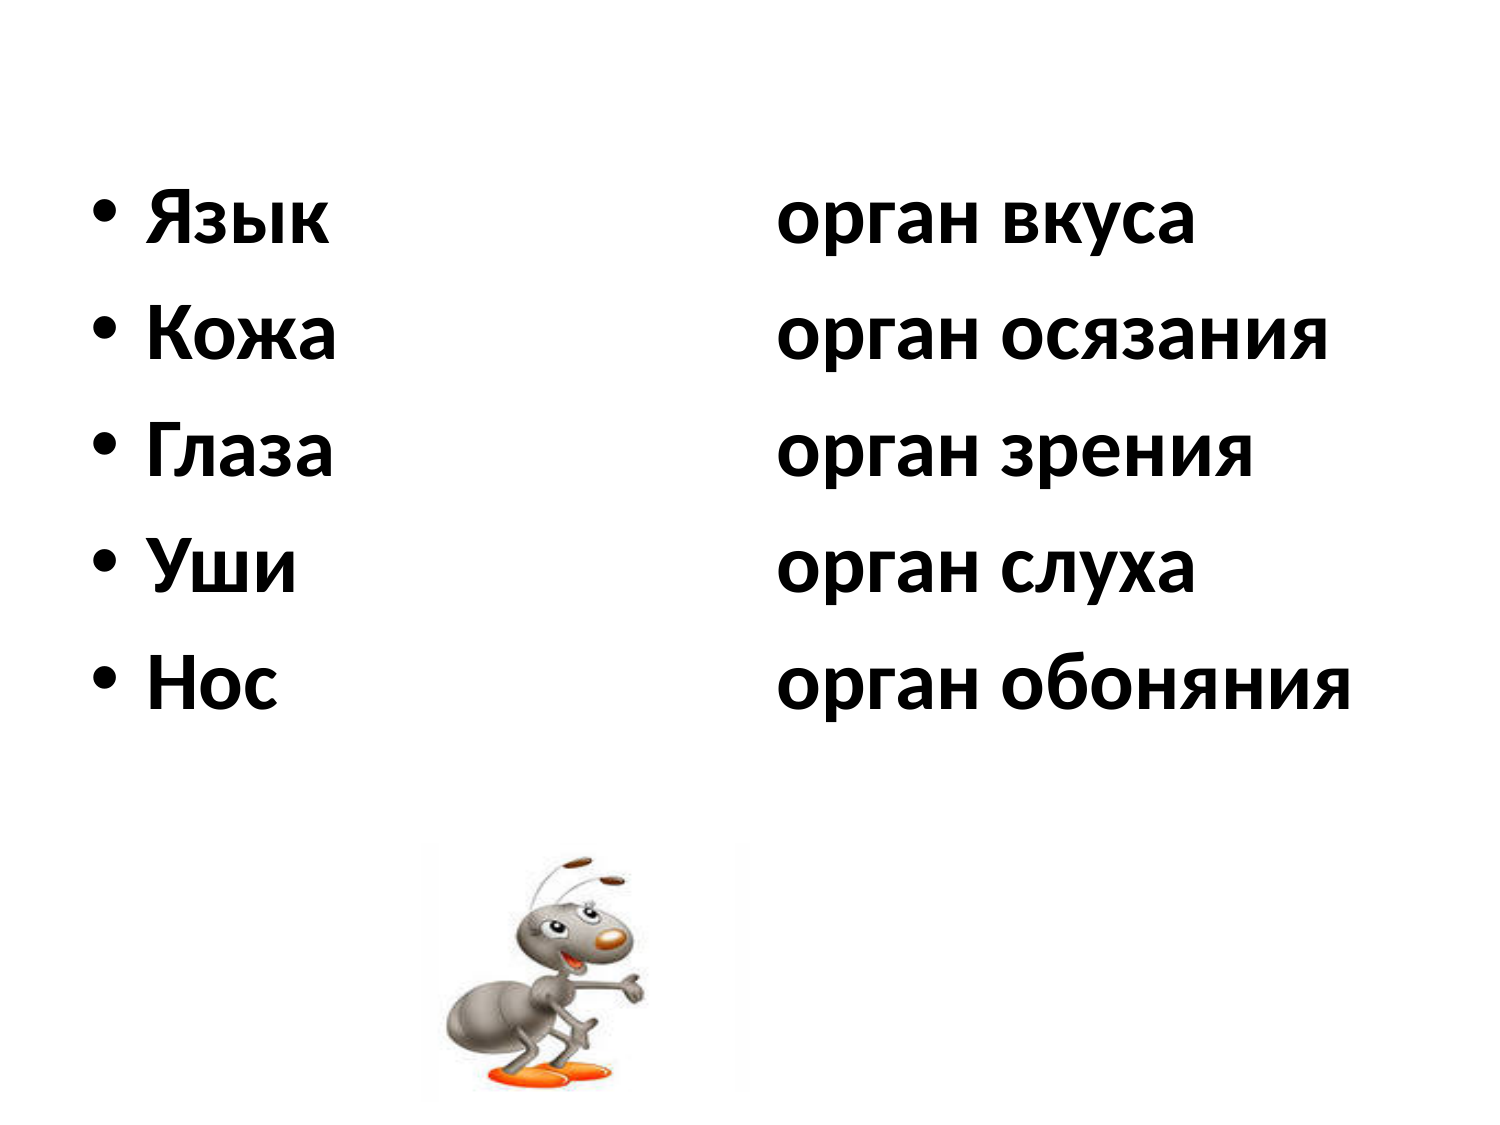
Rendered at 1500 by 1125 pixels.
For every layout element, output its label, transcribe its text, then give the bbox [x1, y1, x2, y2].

list Язык Кожа Глаза Уши Нос [75, 152, 738, 809]
picture [421, 843, 751, 1102]
list орган вкуса орган осязания орган зрения орган слуха орган обоняния [761, 152, 1425, 762]
